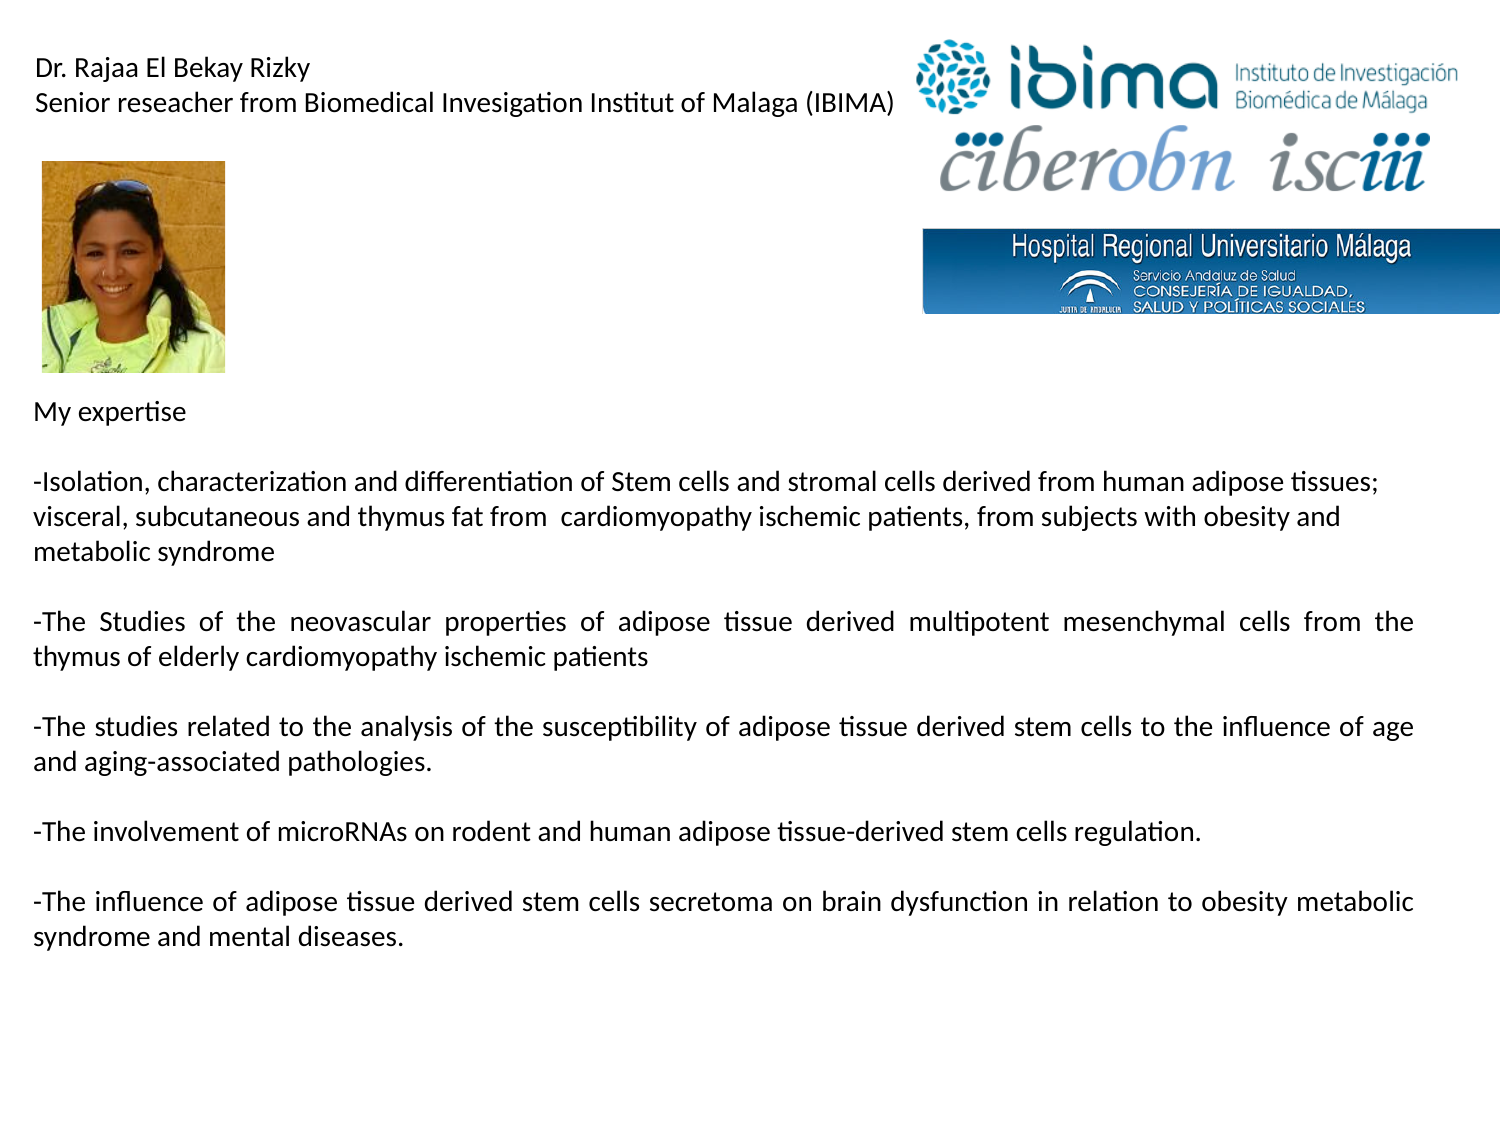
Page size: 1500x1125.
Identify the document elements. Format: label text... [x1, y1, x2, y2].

text_box My expertise -Isolation, characterization and differentiation of Stem cells and stromal cells derived from human adipose tissues; visceral, subcutaneous and thymus fat from cardiomyopathy ischemic patients, from subjects with obesity and metabolic syndrome -The Studies of the neovascular properties of adipose tissue derived multipotent mesenchymal cells from the thymus of elderly cardiomyopathy ischemic patients -The studies related to the analysis of the susceptibility of adipose tissue derived stem cells to the influence of age and aging-associated pathologies. -The involvement of microRNAs on rodent and human adipose tissue-derived stem cells regulation. -The influence of adipose tissue derived stem cells secretoma on brain dysfunction in relation to obesity metabolic syndrome and mental diseases. [18, 385, 1430, 960]
picture [921, 227, 1500, 315]
picture [940, 124, 1431, 200]
picture [41, 161, 226, 374]
text_box Dr. Rajaa El Bekay Rizky Senior reseacher from Biomedical Invesigation Institut of Malaga (IBIMA) [20, 40, 918, 126]
picture [915, 39, 1459, 117]
